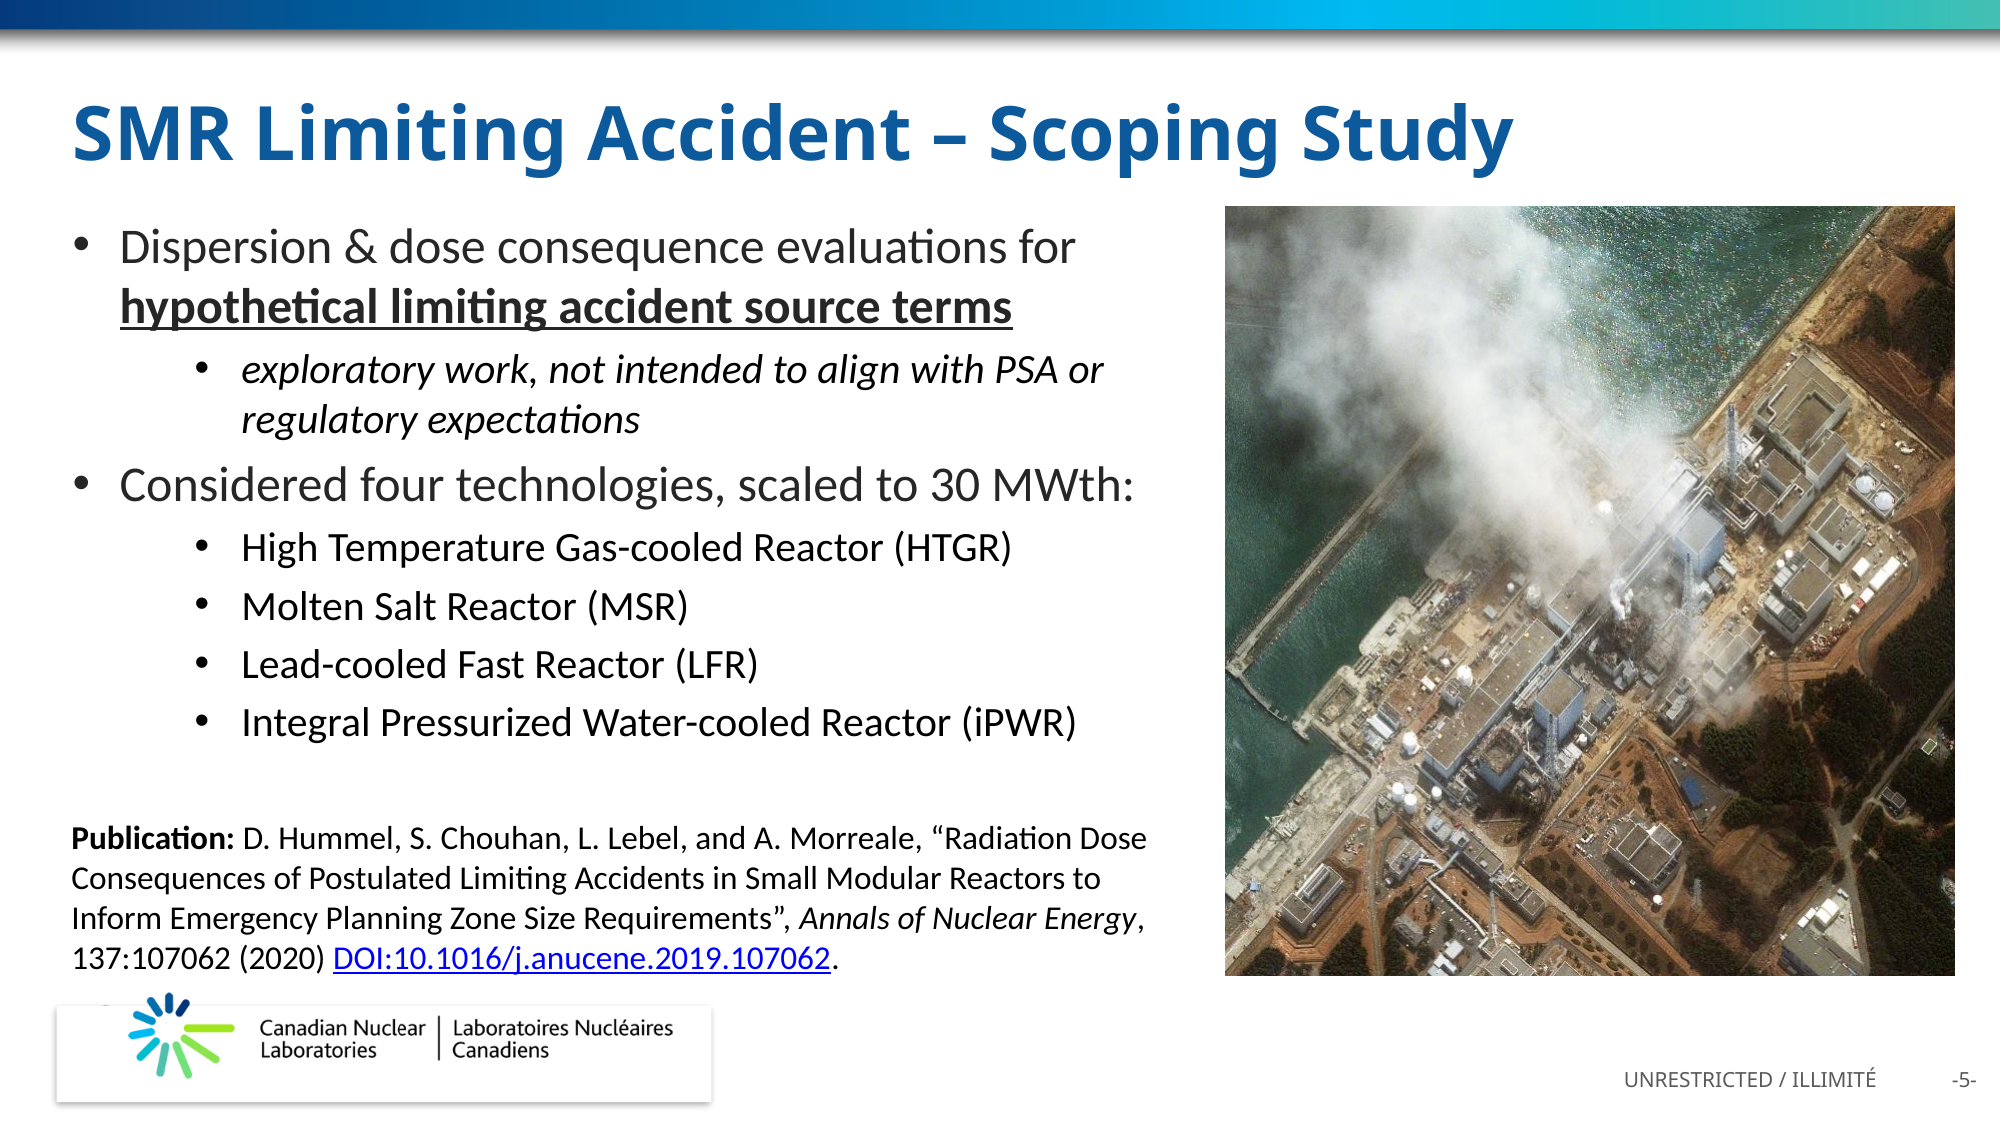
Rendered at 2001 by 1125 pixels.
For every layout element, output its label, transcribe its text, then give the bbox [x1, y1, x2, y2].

list Dispersion & dose consequence evaluations for hypothetical limiting accident source terms exploratory work, not intended to align with PSA or regulatory expectations Considered four technologies, scaled to 30 MWth: High Temperature Gas-cooled Reactor (HTGR) Molten Salt Reactor (MSR) Lead-cooled Fast Reactor (LFR) Integral Pressurized Water-cooled Reactor (iPWR) [57, 206, 1223, 725]
title SMR Limiting Accident – Scoping Study [57, 78, 1940, 184]
picture [0, 205, 2000, 1125]
text_box Publication: D. Hummel, S. Chouhan, L. Lebel, and A. Morreale, “Radiation Dose Consequences of Postulated Limiting Accidents in Small Modular Reactors to Inform Emergency Planning Zone Size Requirements”, Annals of Nuclear Energy, 137:107062 (2020) DOI:10.1016/j.anucene.2019.107062. [56, 809, 1194, 984]
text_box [56, 965, 712, 1105]
picture [0, 0, 2000, 87]
